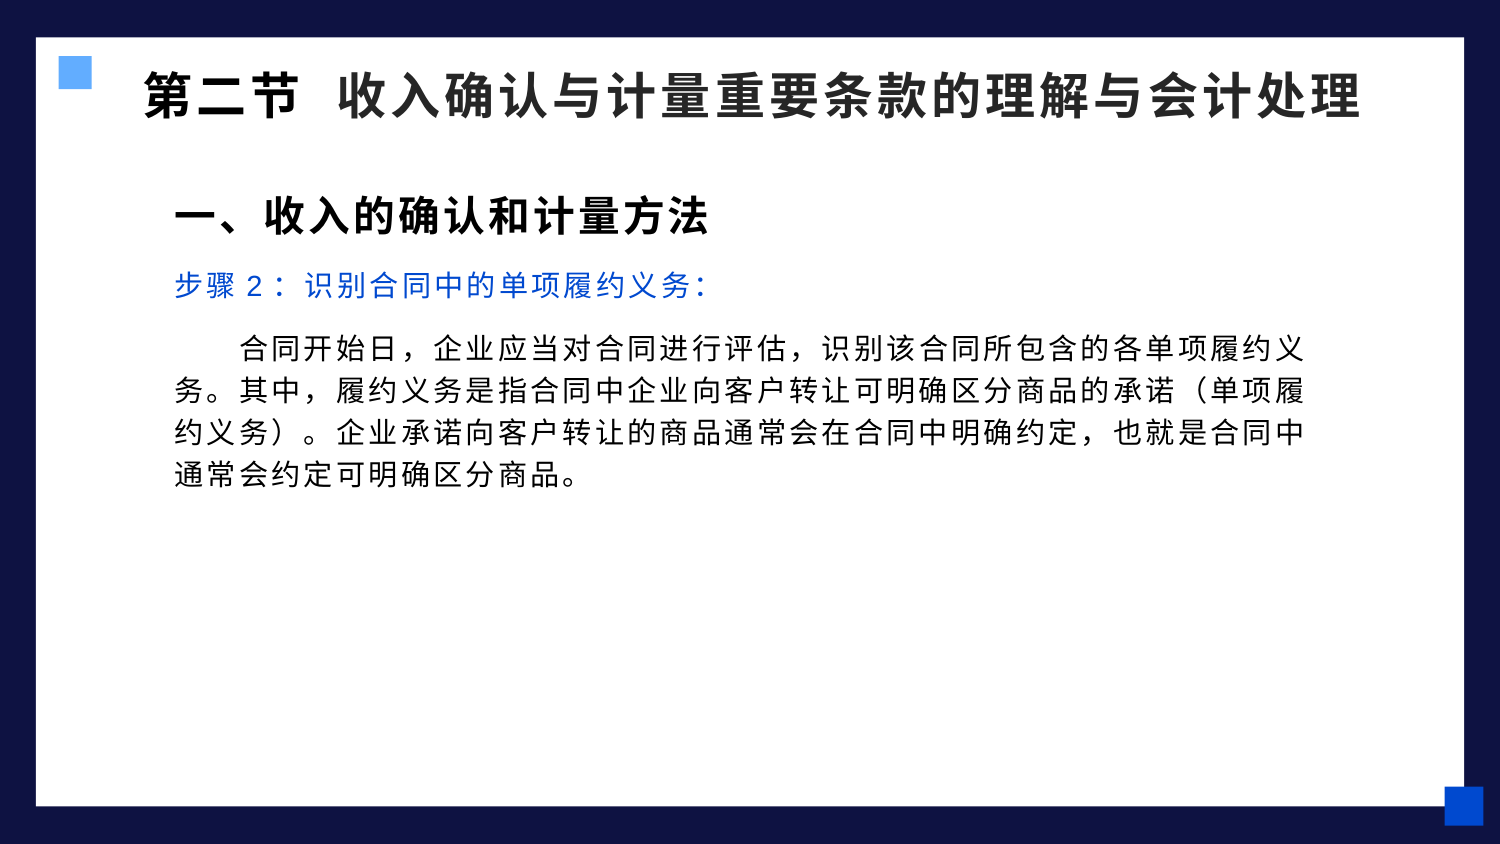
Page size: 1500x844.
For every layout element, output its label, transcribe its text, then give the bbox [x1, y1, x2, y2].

list 一、收入的确认和计量方法 步骤2：识别合同中的单项履约义务： 合同开始日，企业应当对合同进行评估，识别该合同所包含的各单项履约义务。其中，履约义务是指合同中企业向客户转让可明确区分商品的承诺（单项履约义务）。企业承诺向客户转让的商品通常会在合同中明确约定，也就是合同中通常会约定可明确区分商品。 [157, 179, 1343, 605]
text_box 第二节 收入确认与计量重要条款的理解与会计处理 [99, 43, 1400, 133]
